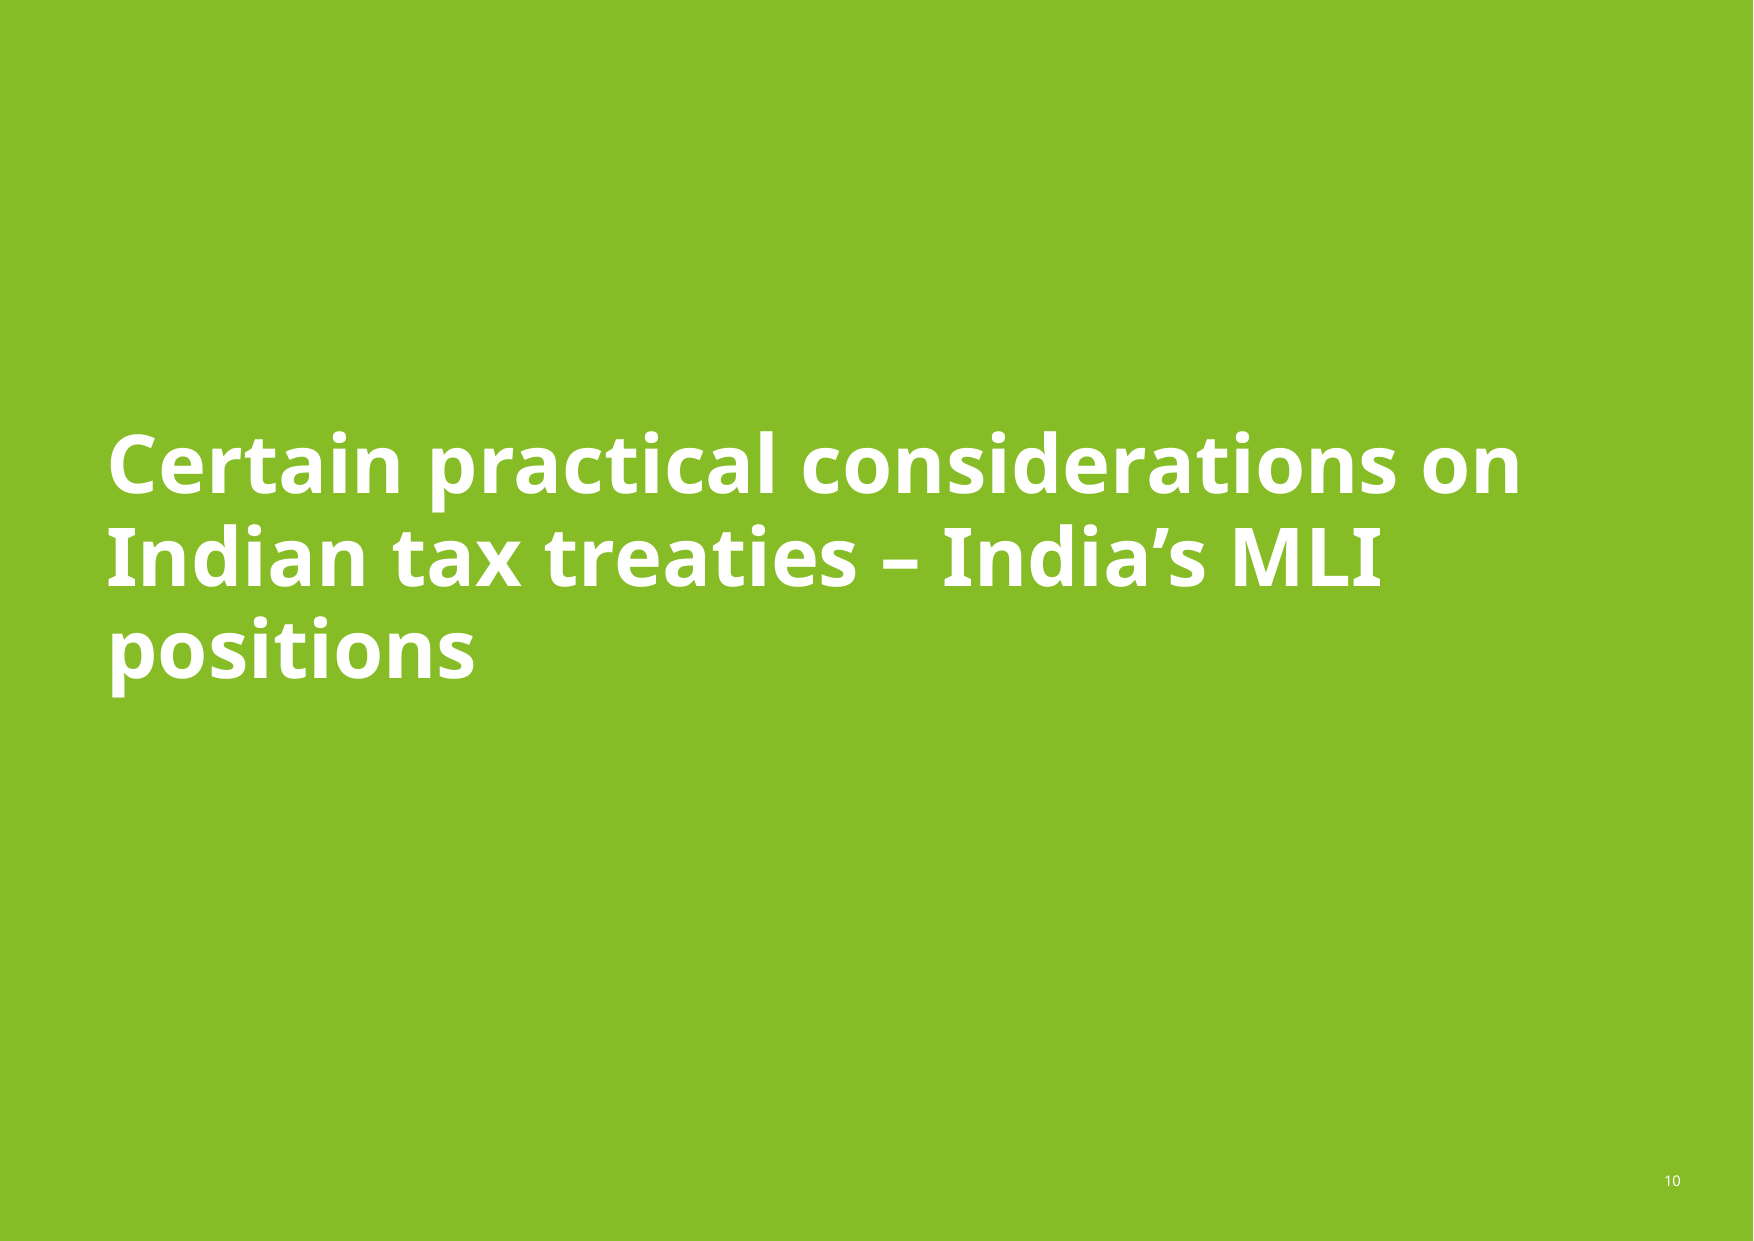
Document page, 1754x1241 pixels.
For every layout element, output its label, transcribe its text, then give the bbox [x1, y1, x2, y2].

title Certain practical considerations on Indian tax treaties – India’s MLI positions [106, 385, 1649, 698]
